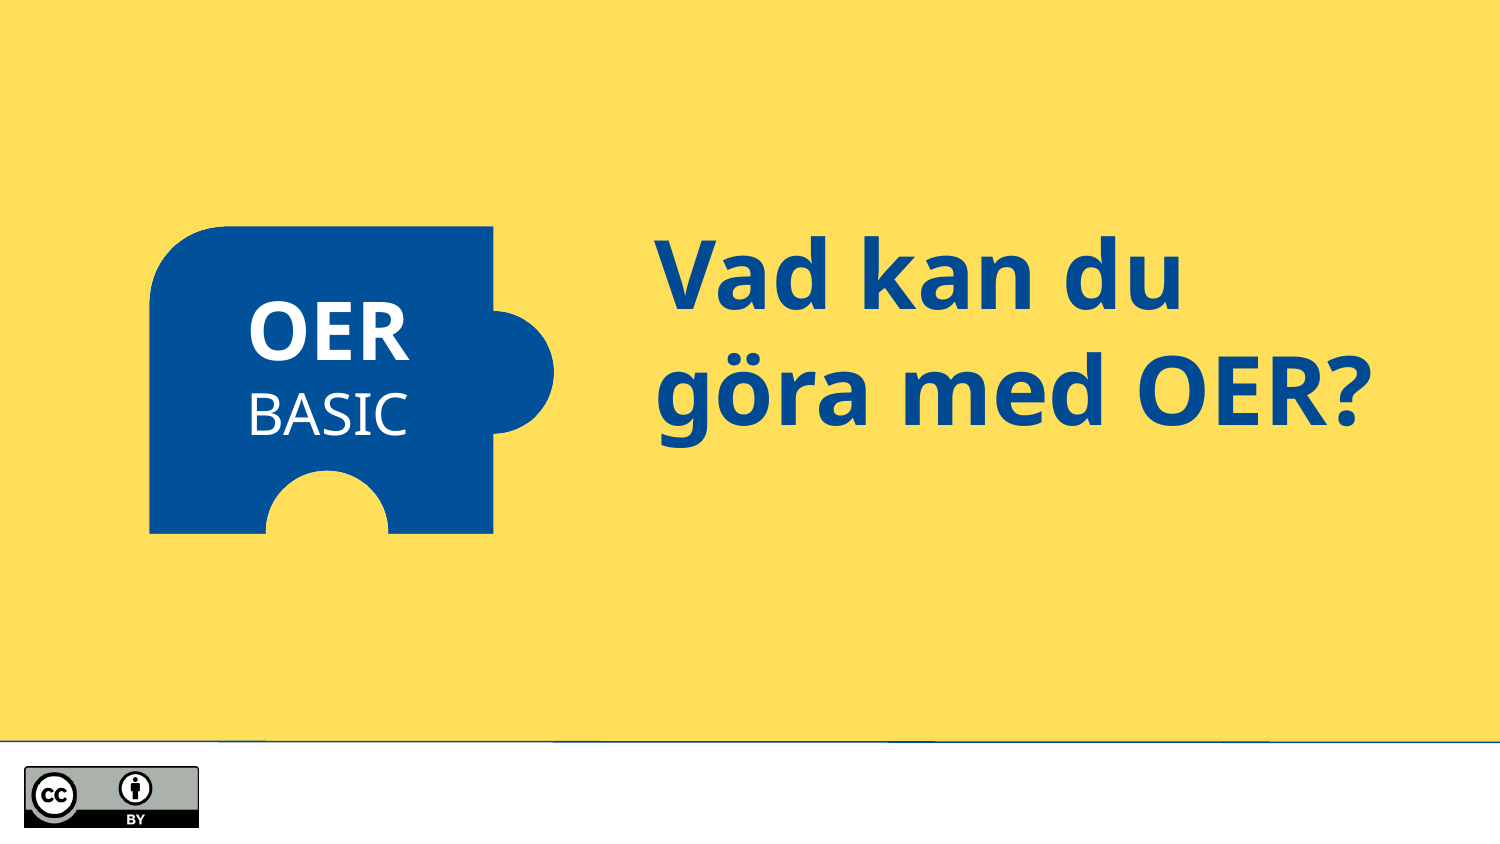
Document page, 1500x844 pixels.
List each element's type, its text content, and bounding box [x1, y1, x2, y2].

text_box OER BASIC [558, 260, 847, 466]
picture [24, 765, 199, 828]
picture [149, 226, 554, 534]
text_box Vad kan du göra med OER? [639, 199, 1427, 575]
text_box [0, 750, 1500, 844]
